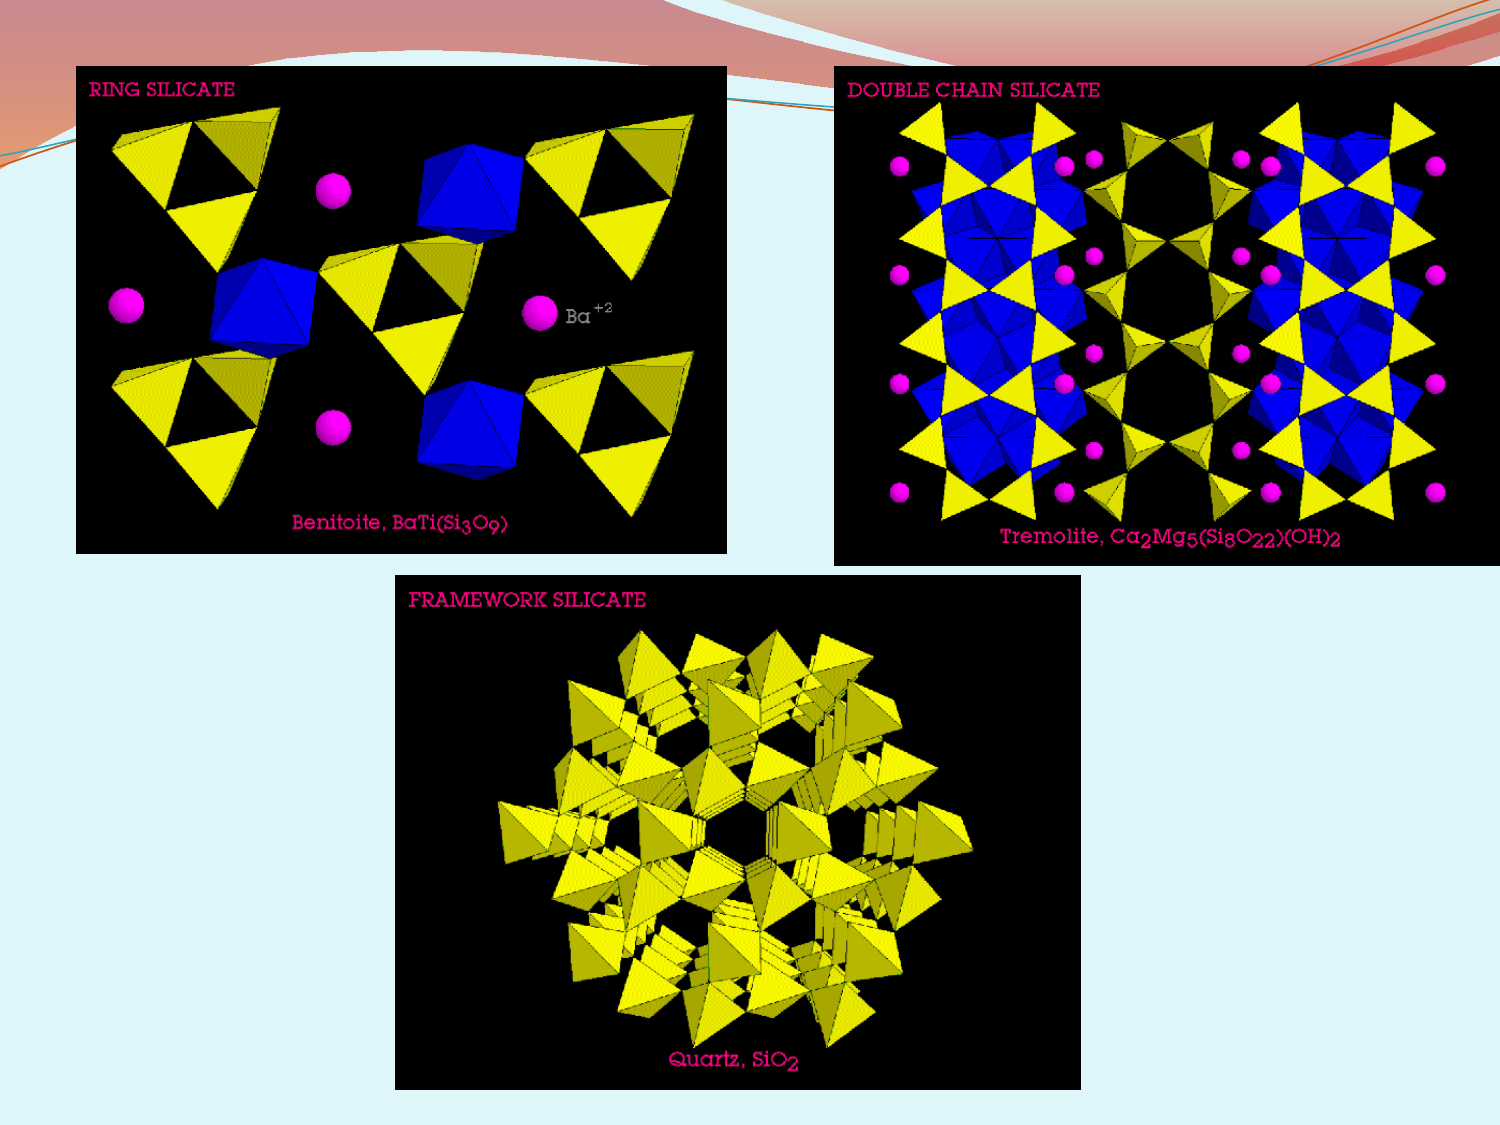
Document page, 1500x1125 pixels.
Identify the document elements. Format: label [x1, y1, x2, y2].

text_box [834, 66, 1500, 566]
text_box [76, 66, 727, 554]
text_box [395, 575, 1081, 1090]
